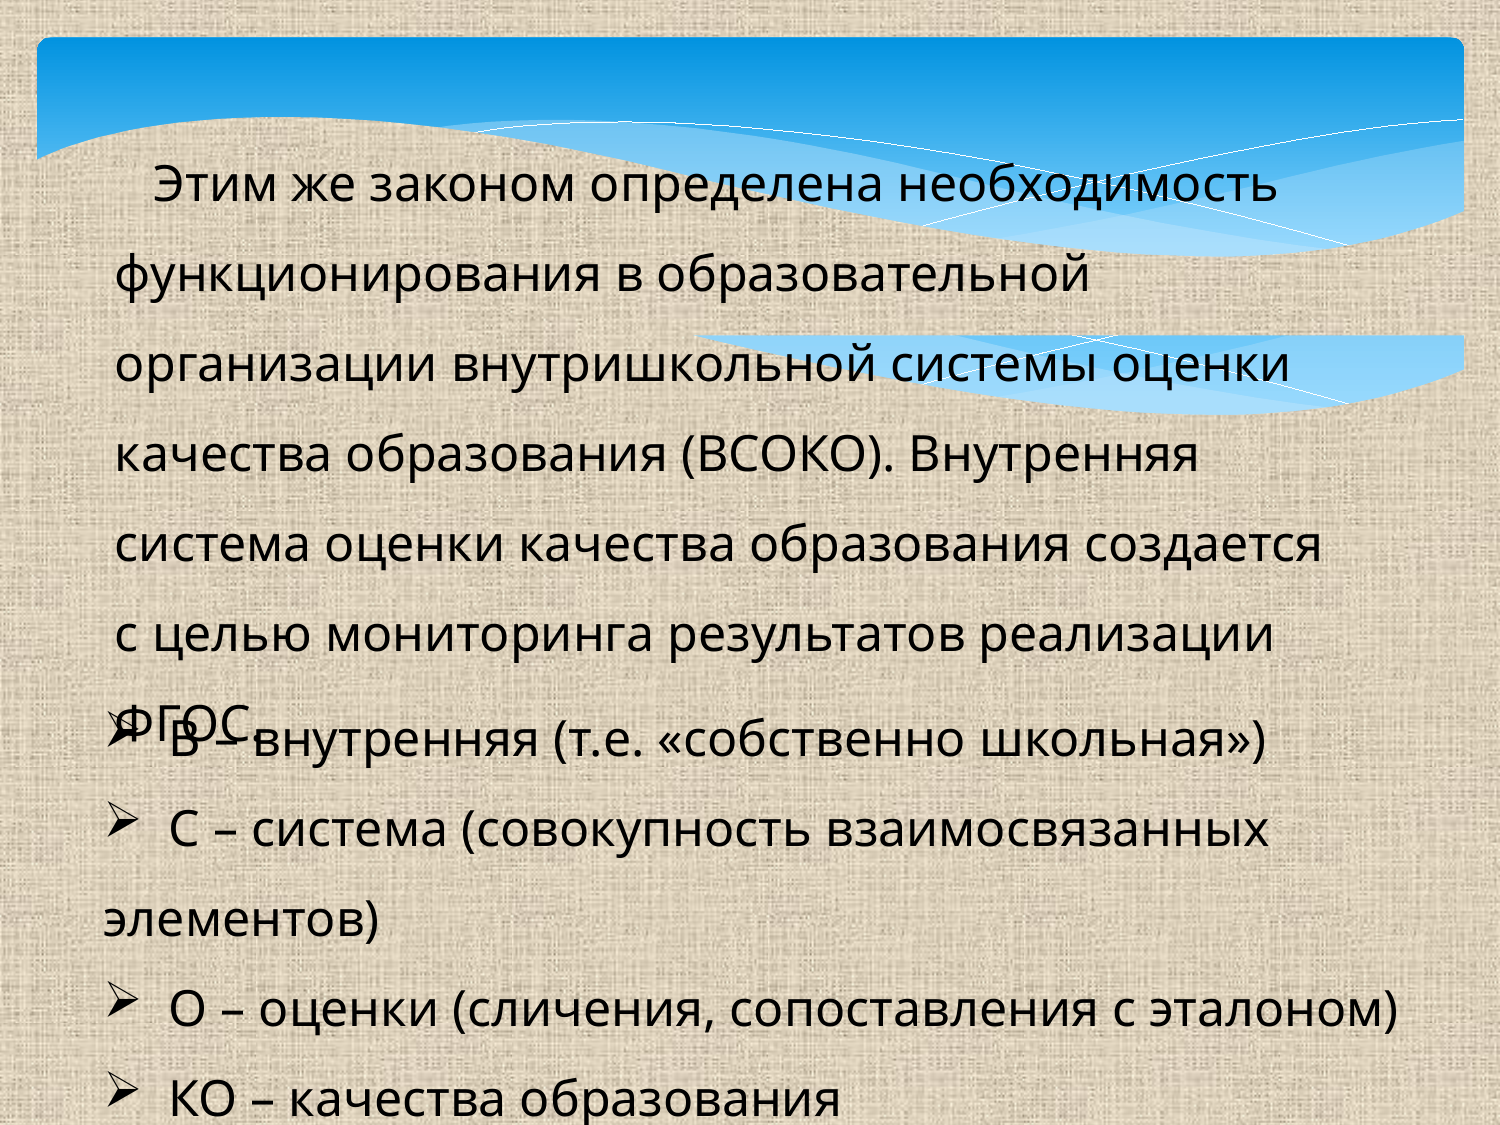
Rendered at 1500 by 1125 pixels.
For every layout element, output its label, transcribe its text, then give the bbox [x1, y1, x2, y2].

picture [0, 0, 1500, 1125]
text_box Этим же законом определена необходимость функционирования в образовательной организации внутришкольной системы оценки качества образования (ВСОКО). Внутренняя система оценки качества образования создается с целью мониторинга результатов реализации ФГОС. [100, 113, 1341, 668]
text_box В – внутренняя (т.е. «собственно школьная») С – система (совокупность взаимосвязанных элементов) О – оценки (сличения, сопоставления с эталоном) КО – качества образования [88, 668, 1436, 1125]
